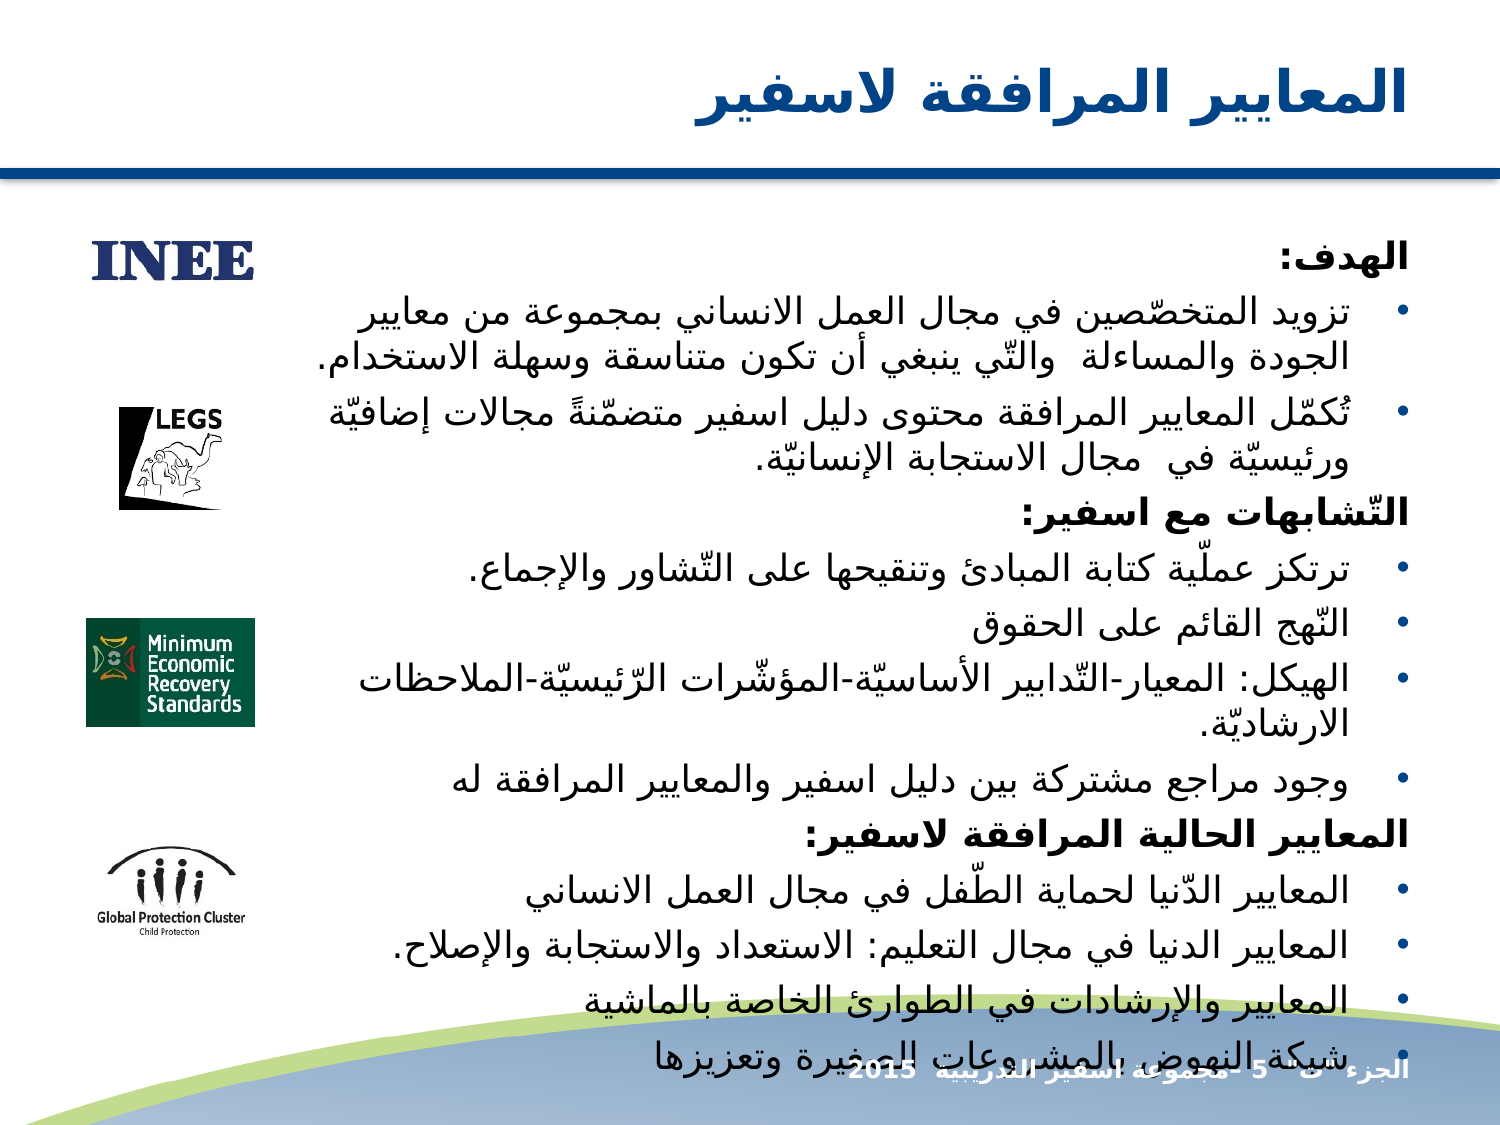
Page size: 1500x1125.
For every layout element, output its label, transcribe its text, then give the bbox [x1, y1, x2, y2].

footer الجزء "ت" 5 –مجموعة اسفير التدريبية 2015 [679, 1038, 1425, 1099]
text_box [74, 224, 267, 948]
list الهدف: تزويد المتخصّصين في مجال العمل الانساني بمجموعة من معايير الجودة والمساءلة والتّي ينبغي أن تكون متناسقة وسهلة الاستخدام. تُكمّل المعايير المرافقة محتوى دليل اسفير متضمّنةً مجالات إضافيّة ورئيسيّة في مجال الاستجابة الإنسانيّة. التّشابهات مع اسفير: ترتكز عملّية كتابة المبادئ وتنقيحها على التّشاور والإجماع. النّهج القائم على الحقوق الهيكل: المعيار-التّدابير الأساسيّة-المؤشّرات الرّئيسيّة-الملاحظات الارشاديّة. وجود مراجع مشتركة بين دليل اسفير والمعايير المرافقة له المعايير الحالية المرافقة لاسفير: المعايير الدّنيا لحماية الطّفل في مجال العمل الانساني المعايير الدنيا في مجال التعليم: الاستعداد والاستجابة والإصلاح. المعايير والإرشادات في الطوارئ الخاصة بالماشية شبكة النهوض بالمشروعات الصغيرة وتعزيزها [281, 224, 1425, 1010]
picture [0, 992, 1500, 1125]
title المعايير المرافقة لاسفير [75, 0, 1425, 178]
